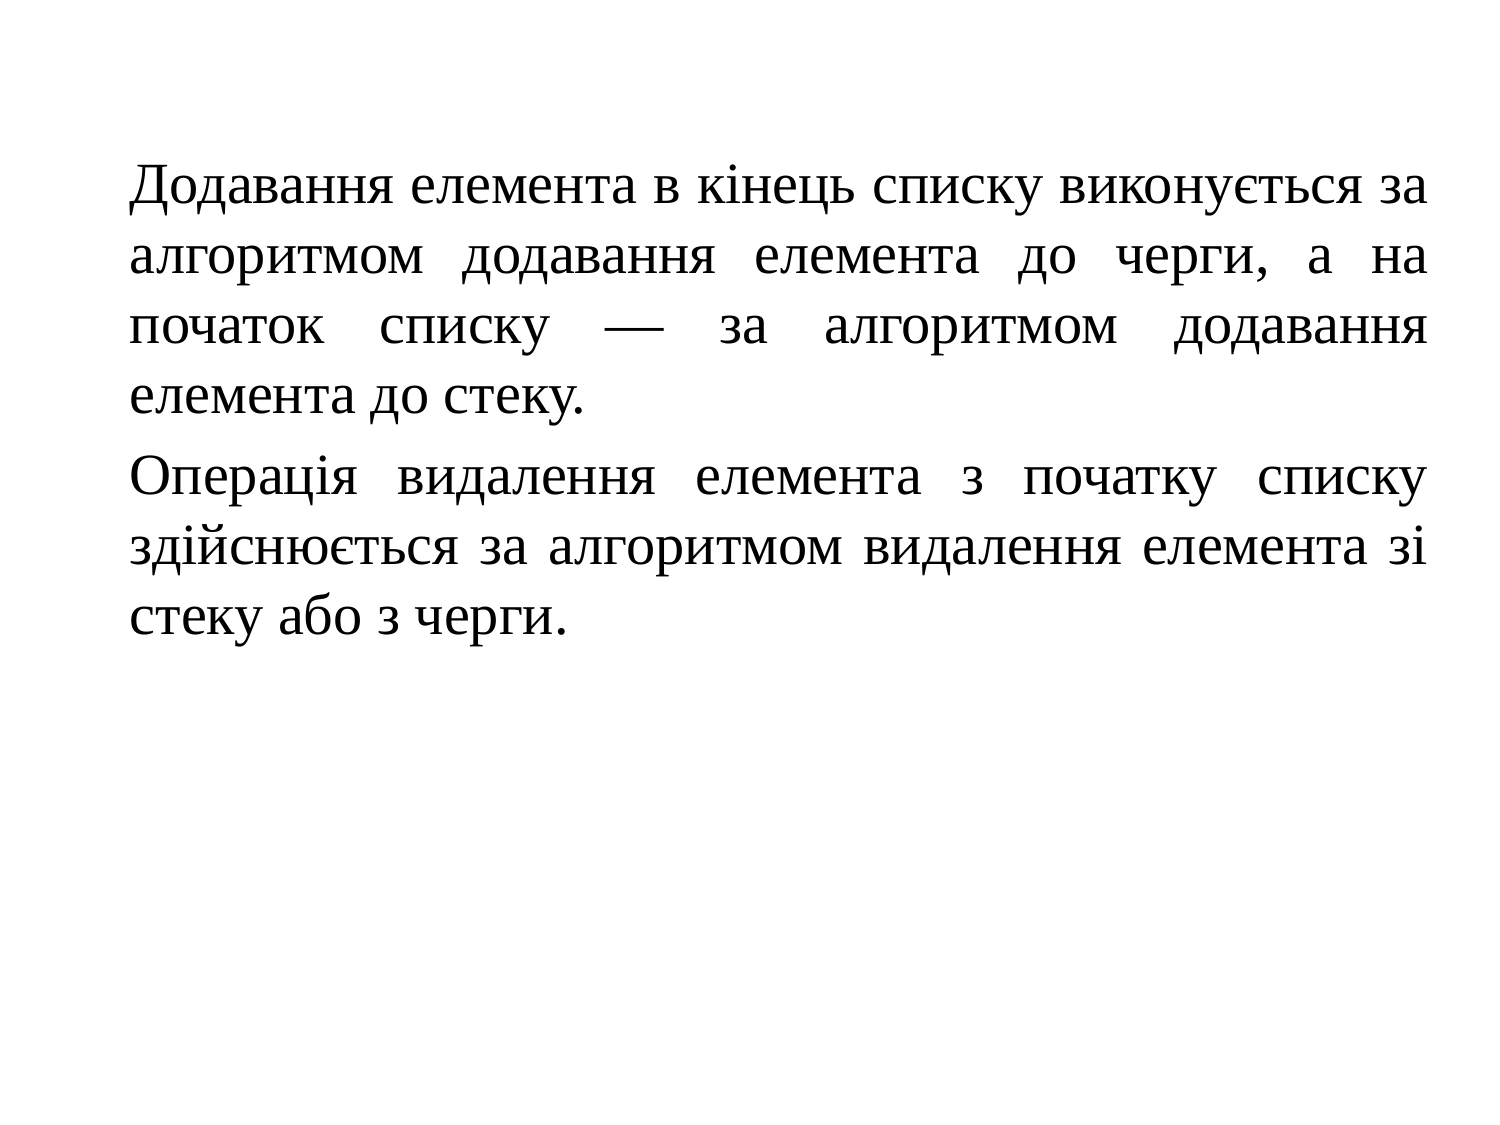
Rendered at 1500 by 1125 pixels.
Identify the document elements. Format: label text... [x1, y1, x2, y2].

list Додавання елемента в кінець списку виконується за алгоритмом додавання елемента до черги, а на початок списку — за алгоритмом додавання елемента до стеку. Операція видалення елемента з початку списку здійснюється за алгоритмом видалення елемента зі стеку або з черги. [0, 137, 1459, 1088]
